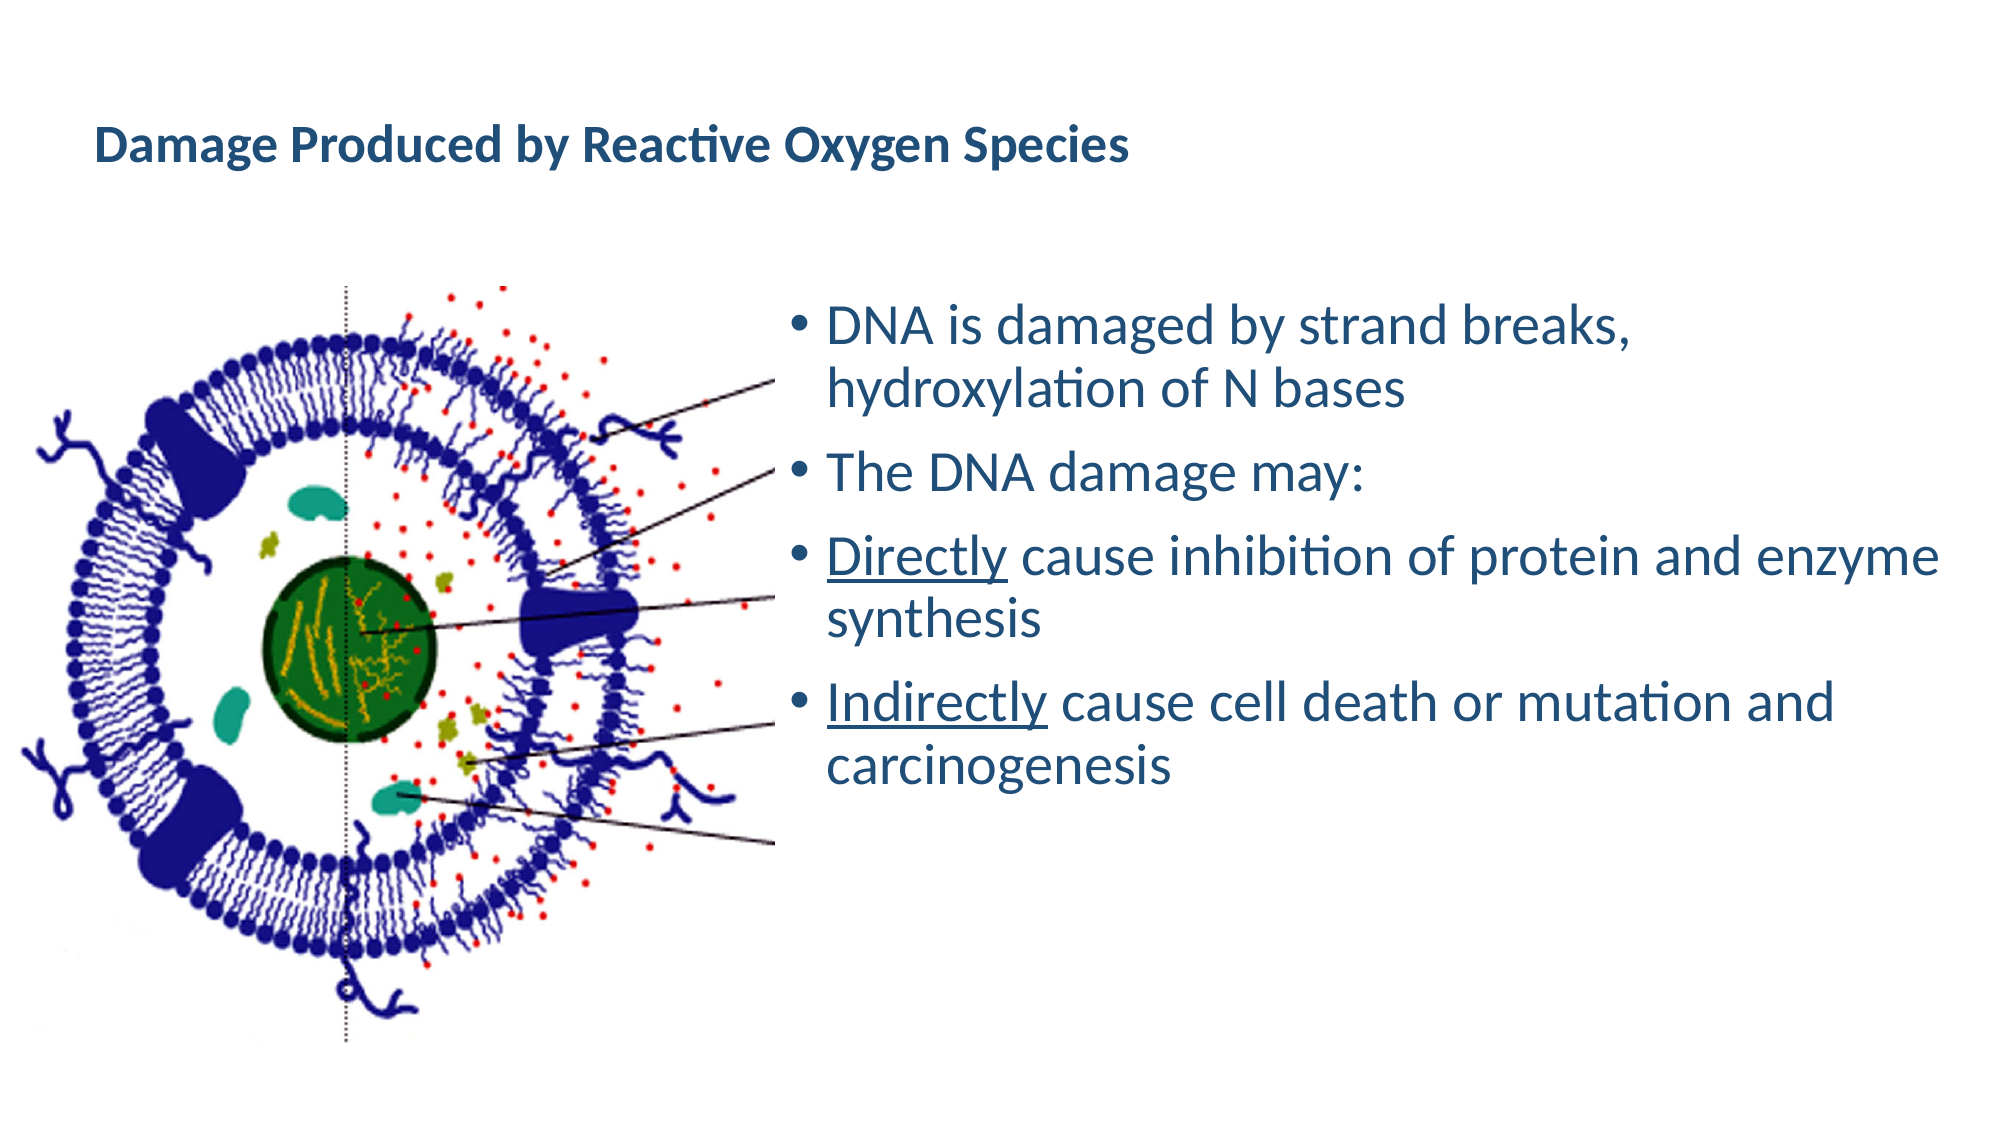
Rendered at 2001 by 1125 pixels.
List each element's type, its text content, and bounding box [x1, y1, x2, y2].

picture [0, 286, 775, 1043]
title Damage Produced by Reactive Oxygen Species [75, 82, 1150, 208]
list DNA is damaged by strand breaks, hydroxylation of N bases The DNA damage may: Directly cause inhibition of protein and enzyme synthesis Indirectly cause cell death or mutation and carcinogenesis [775, 286, 1973, 1001]
